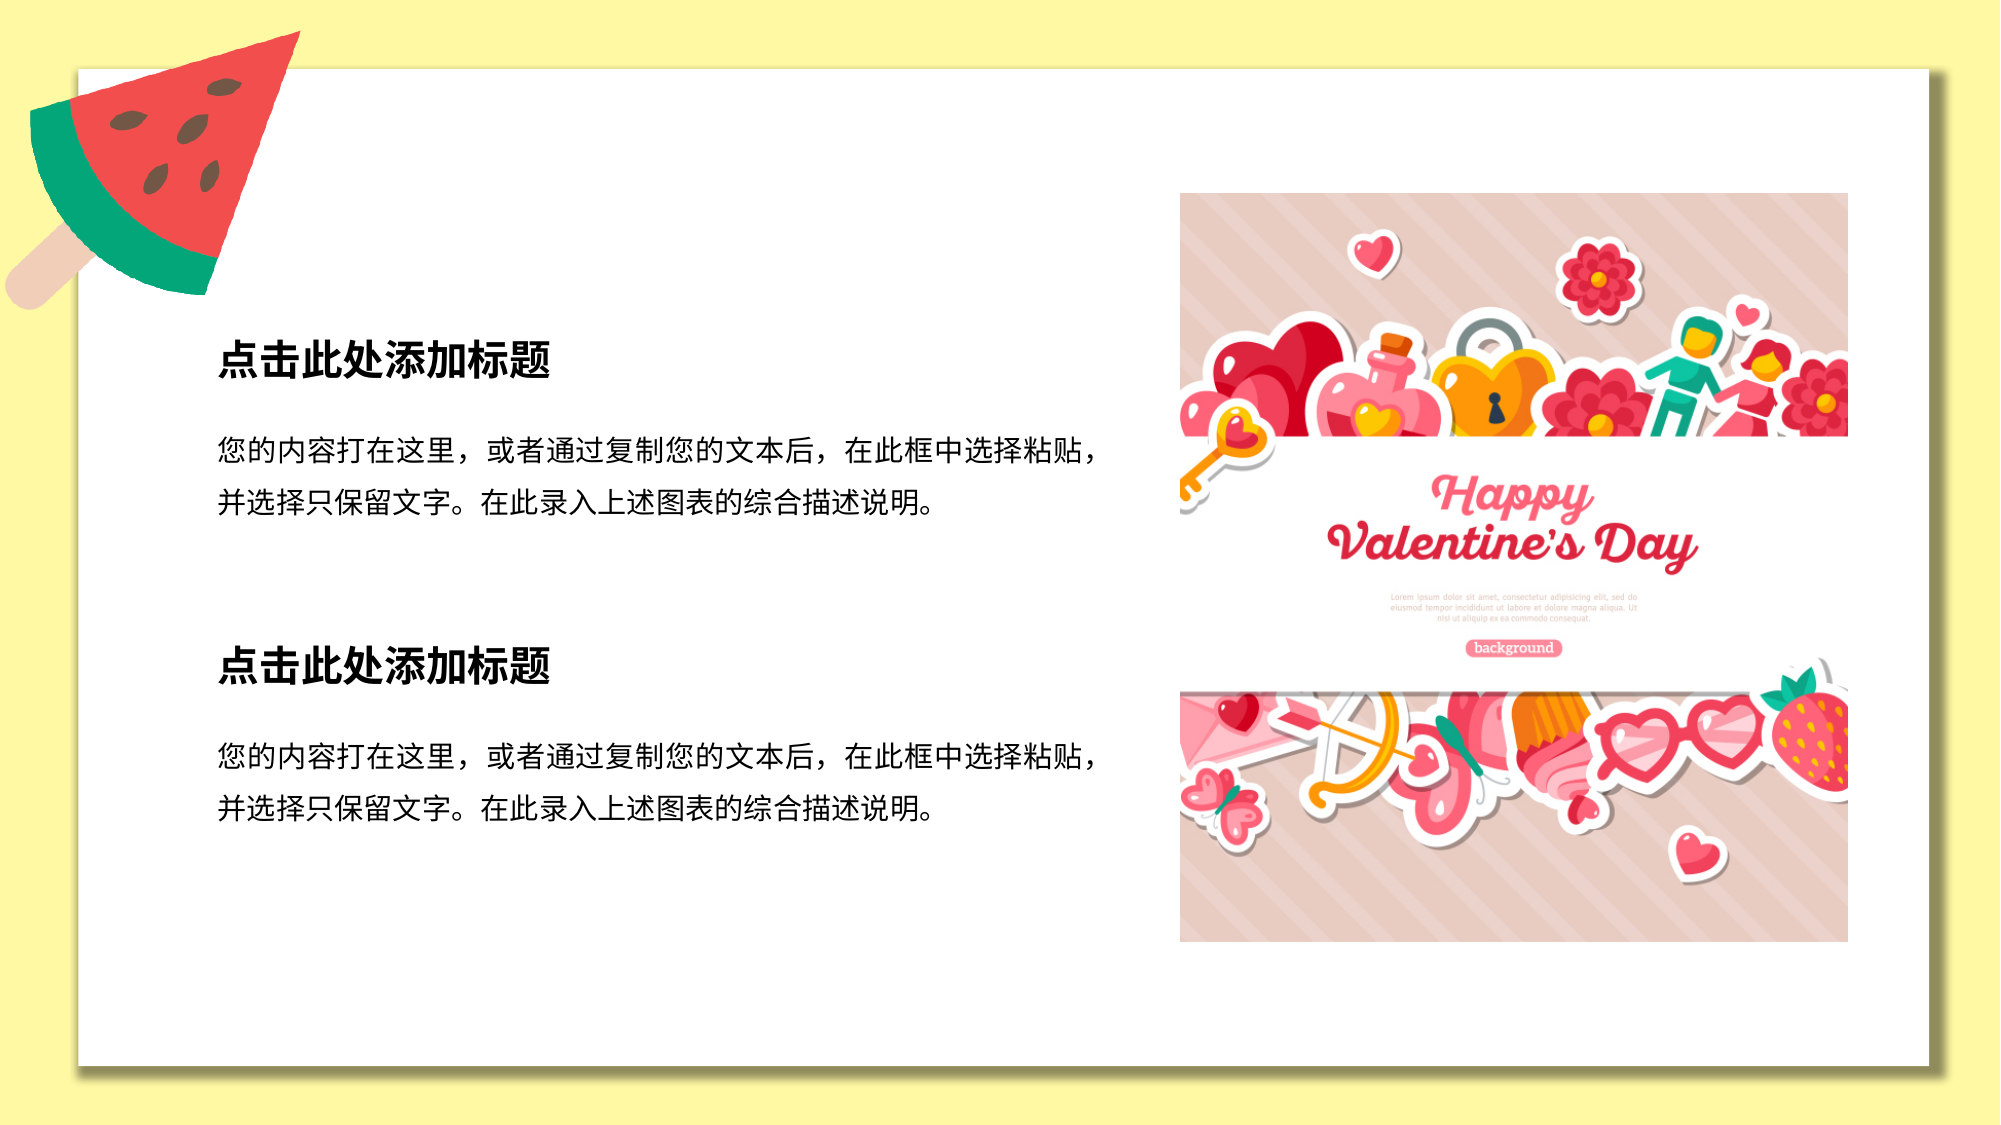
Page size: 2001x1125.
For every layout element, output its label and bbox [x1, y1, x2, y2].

text_box [202, 325, 1099, 835]
picture [1180, 193, 1848, 942]
picture [0, 16, 418, 370]
text_box [77, 68, 1930, 1067]
